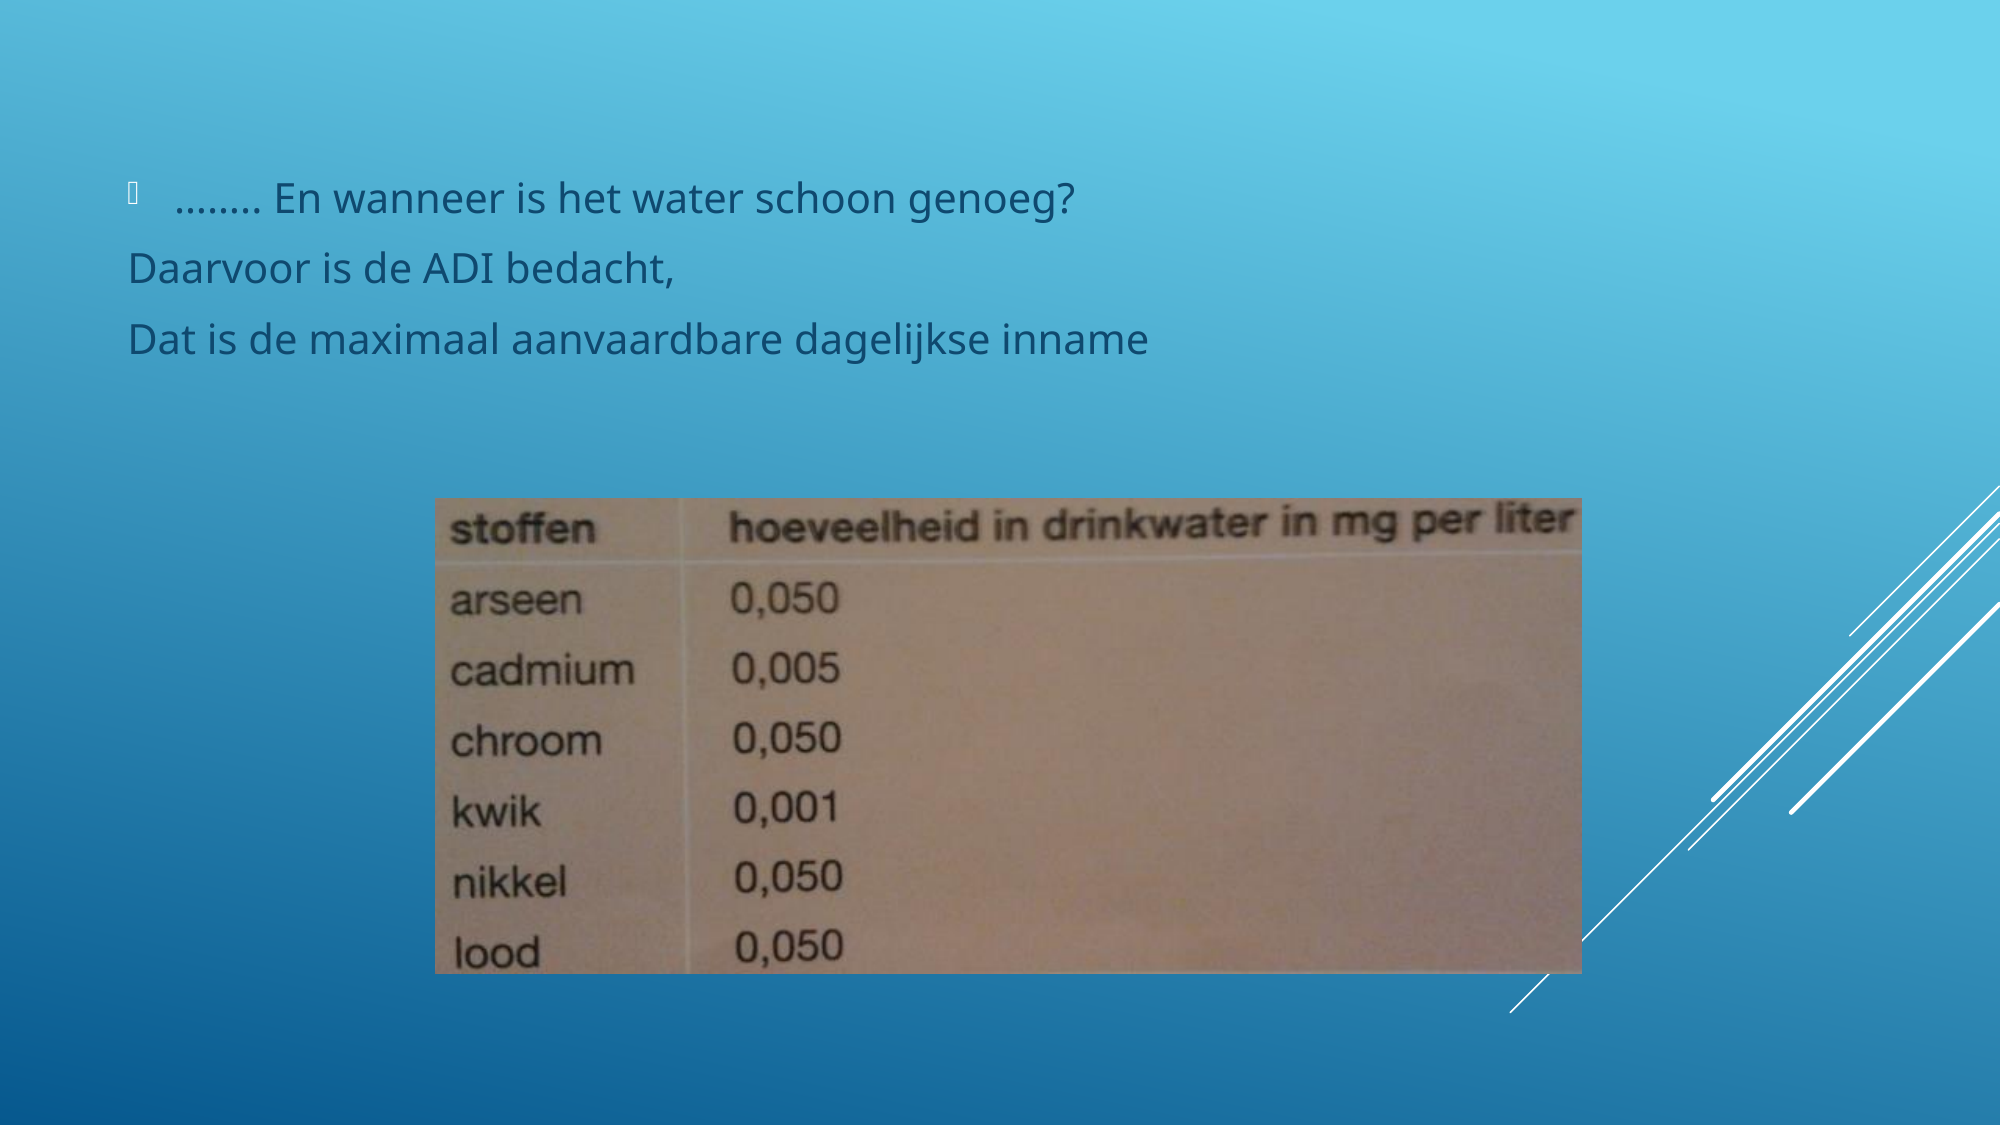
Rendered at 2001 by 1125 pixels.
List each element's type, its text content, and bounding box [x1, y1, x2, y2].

list …….. En wanneer is het water schoon genoeg? Daarvoor is de ADI bedacht, Dat is de maximaal aanvaardbare dagelijkse inname [112, 112, 1513, 706]
picture [434, 498, 1582, 974]
